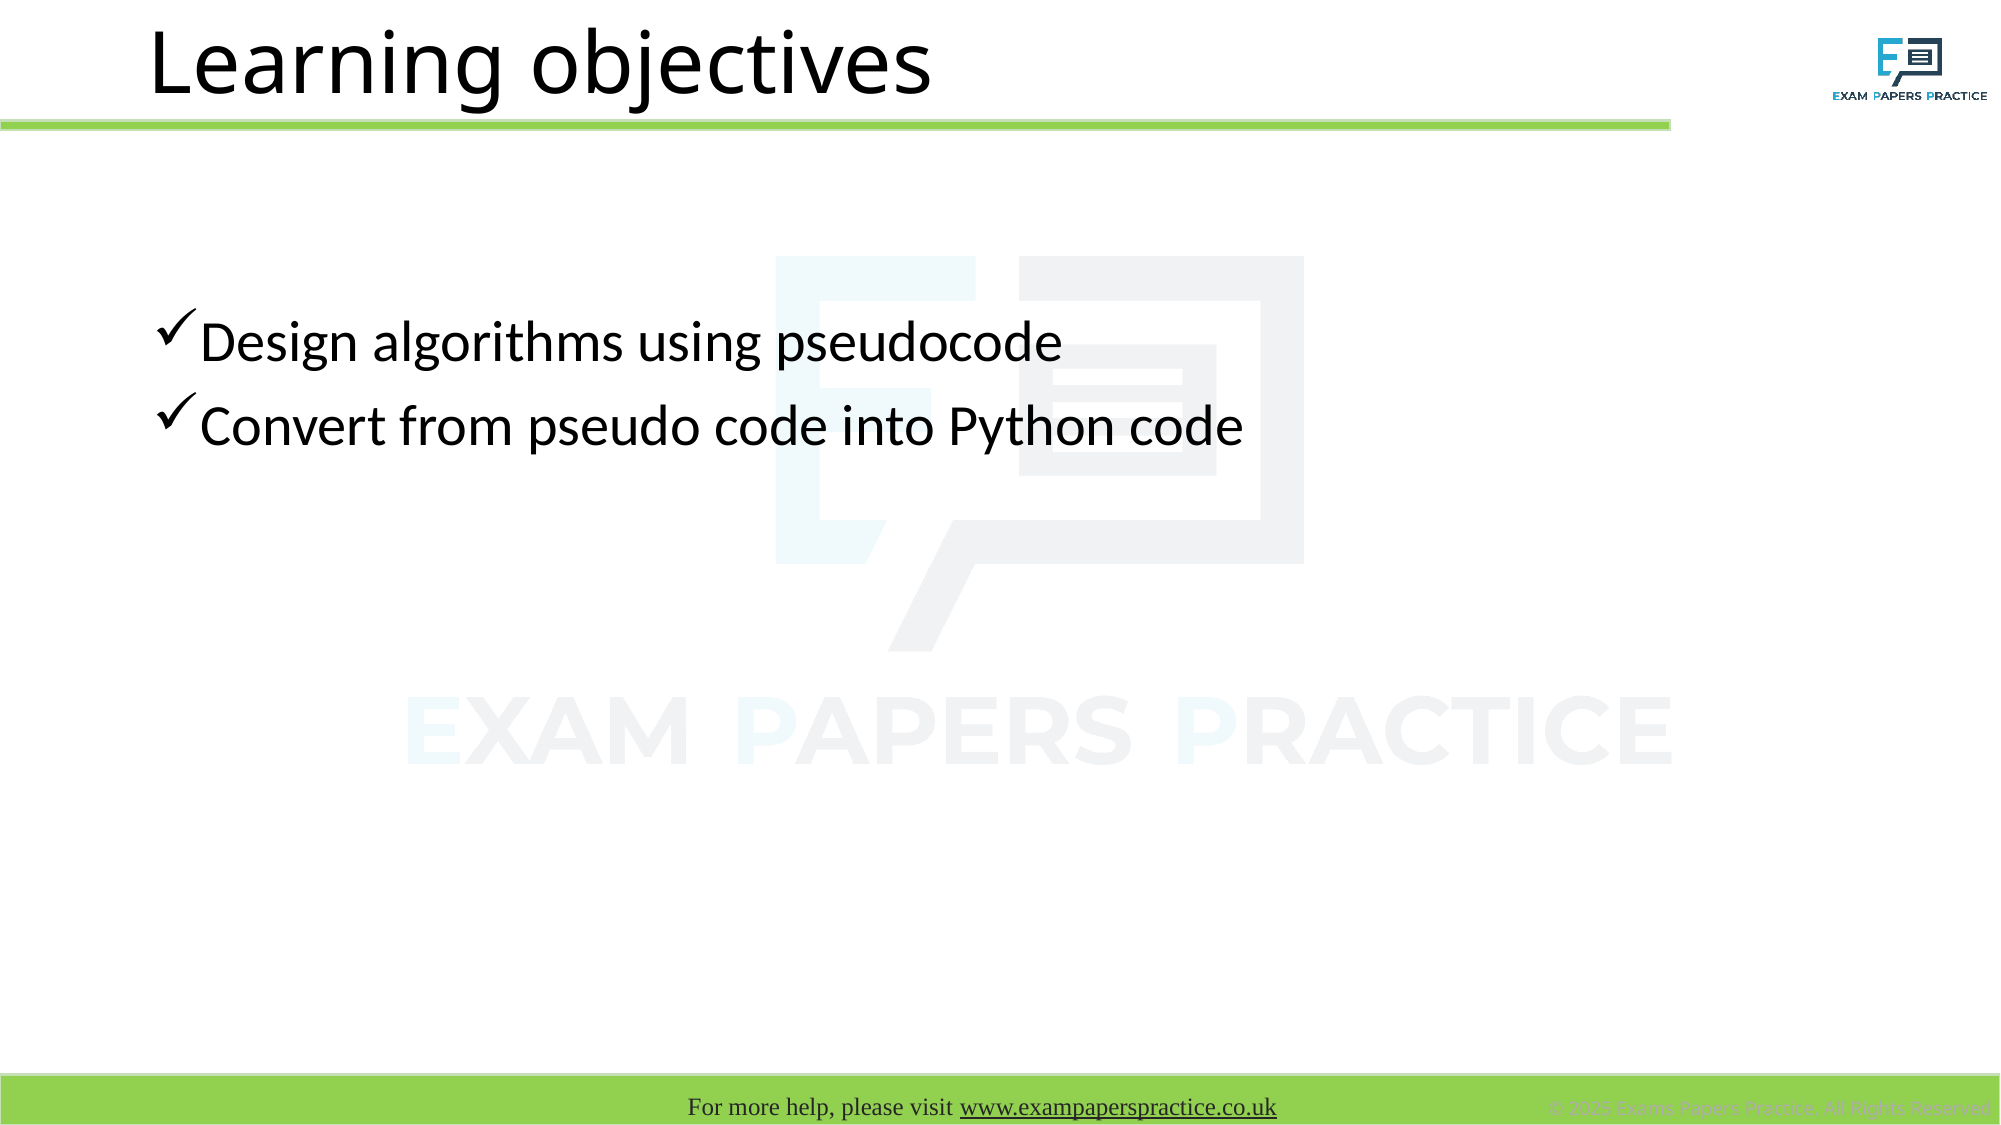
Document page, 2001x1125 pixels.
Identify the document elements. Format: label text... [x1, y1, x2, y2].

list Design algorithms using pseudocode Convert from pseudo code into Python code [137, 304, 1863, 1018]
title Learning objectives [132, 11, 1858, 121]
